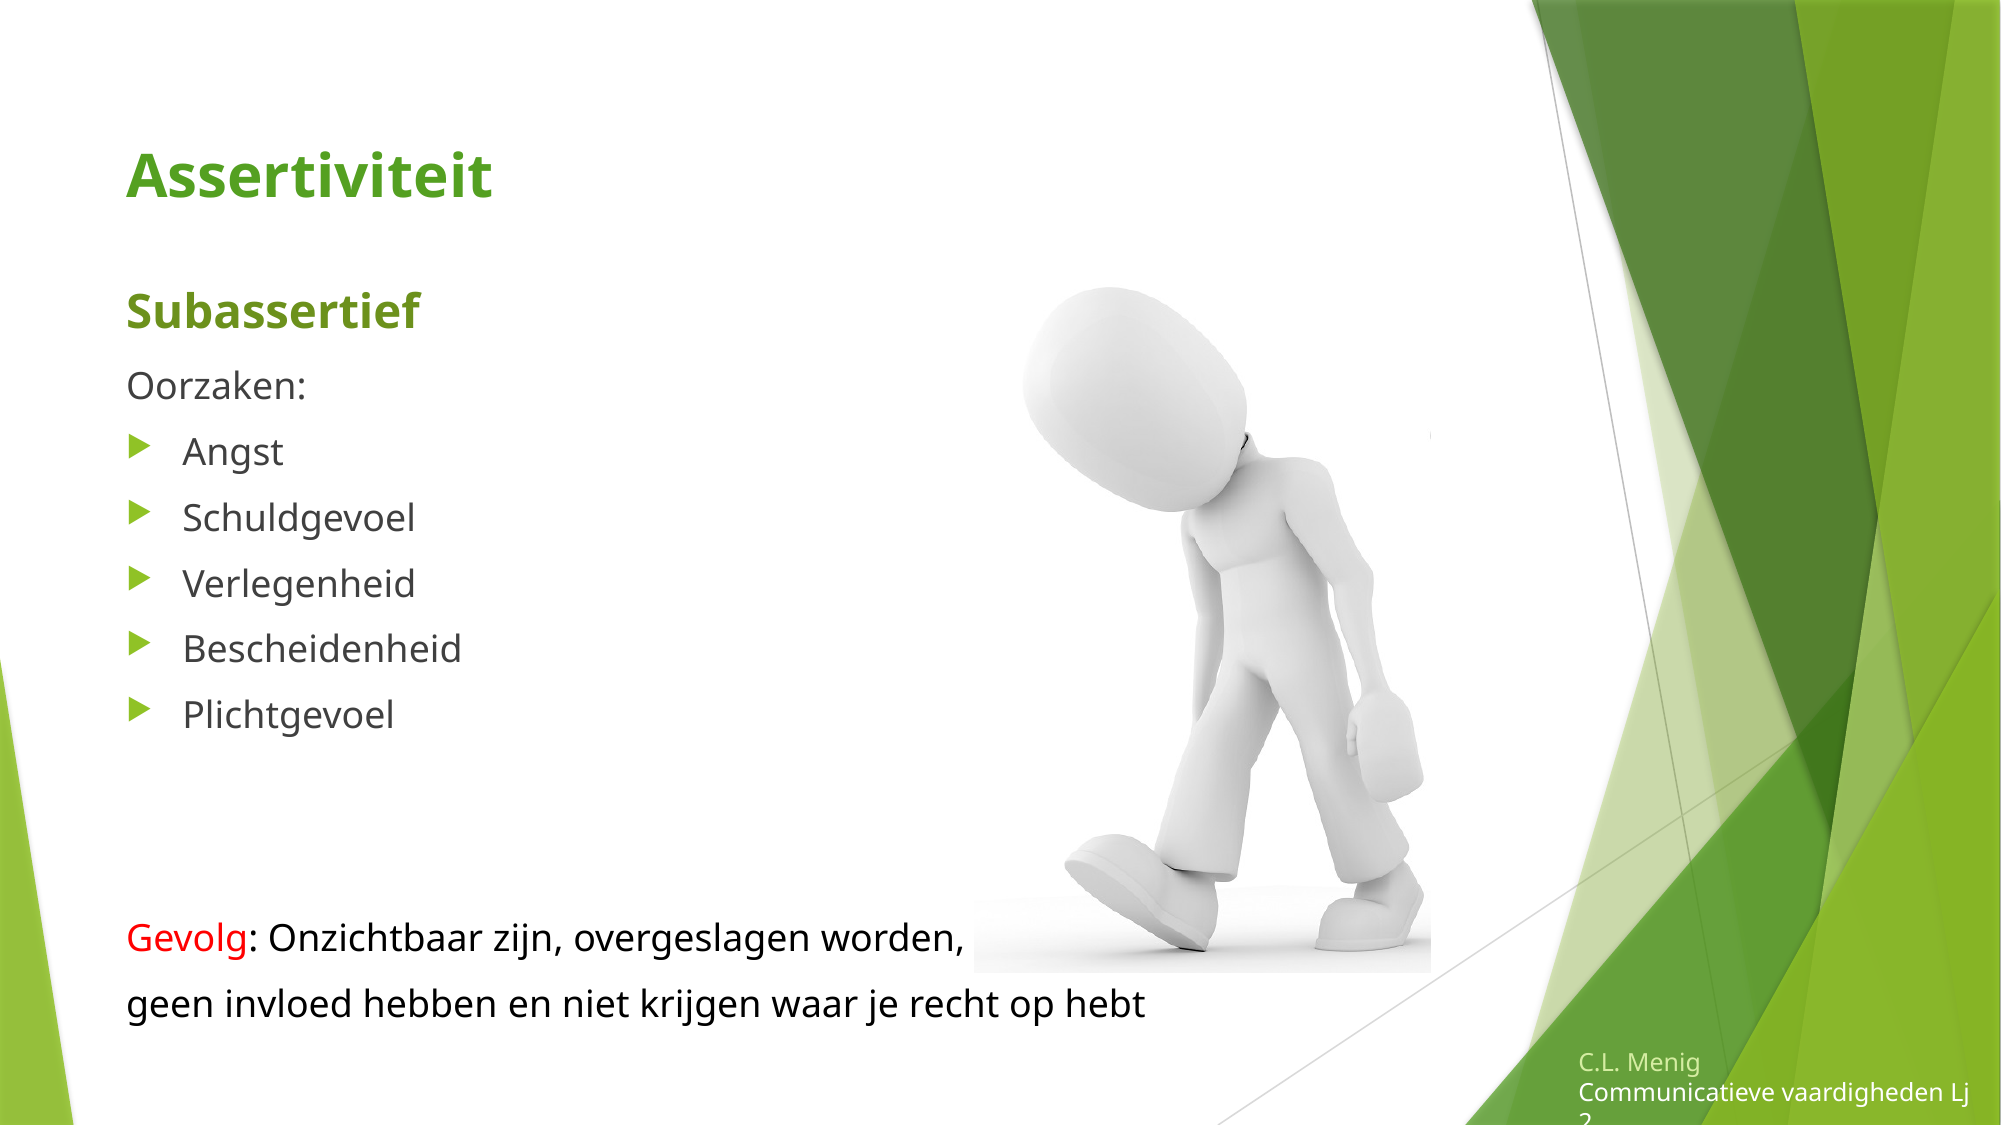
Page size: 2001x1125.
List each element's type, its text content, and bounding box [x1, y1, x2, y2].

text_box C.L. Menig Communicatieve vaardigheden Lj 2 [1563, 1038, 2000, 1125]
text_box Assertiviteit Subassertief [111, 129, 1522, 347]
picture [973, 283, 1431, 974]
list Oorzaken: Angst Schuldgevoel Verlegenheid Bescheidenheid Plichtgevoel Gevolg: Onzichtbaar zijn​, overgeslagen worden, geen invloed hebben​ en niet krijgen waar je recht op hebt​ [111, 354, 1522, 1102]
